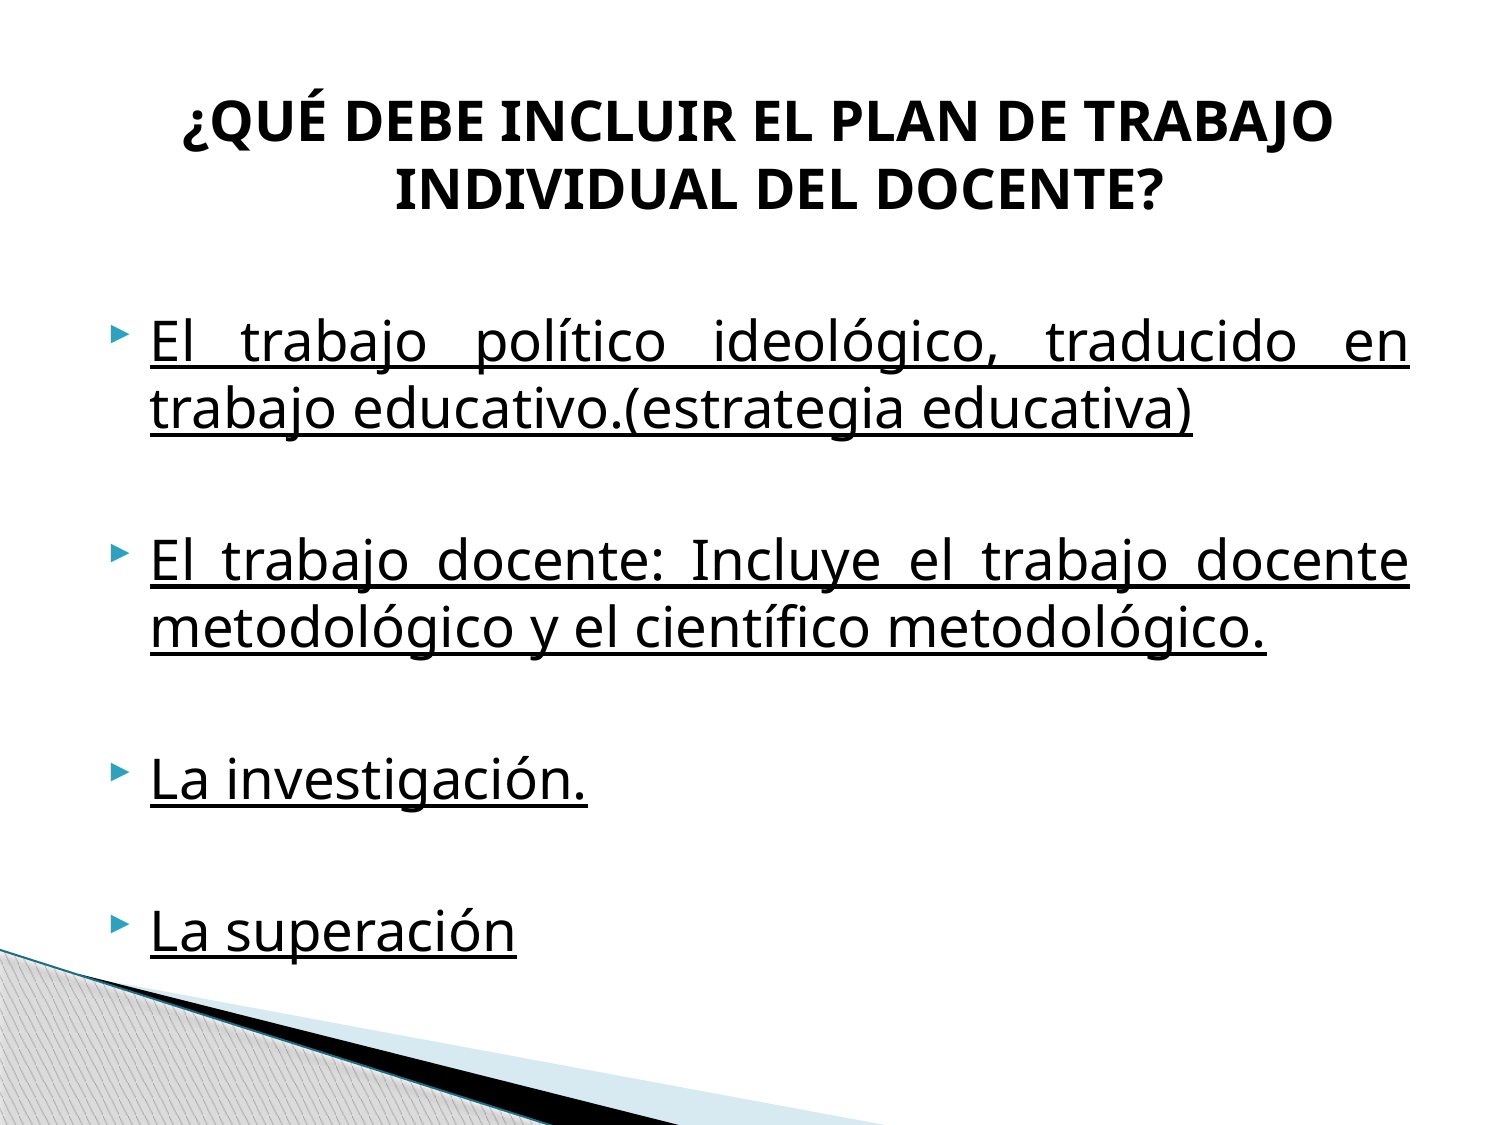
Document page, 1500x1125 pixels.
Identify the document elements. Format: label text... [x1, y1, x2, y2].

list ¿QUÉ DEBE INCLUIR EL PLAN DE TRABAJO INDIVIDUAL DEL DOCENTE? El trabajo político ideológico, traducido en trabajo educativo.(estrategia educativa) El trabajo docente: Incluye el trabajo docente metodológico y el científico metodológico. La investigación. La superación [75, 78, 1425, 1005]
